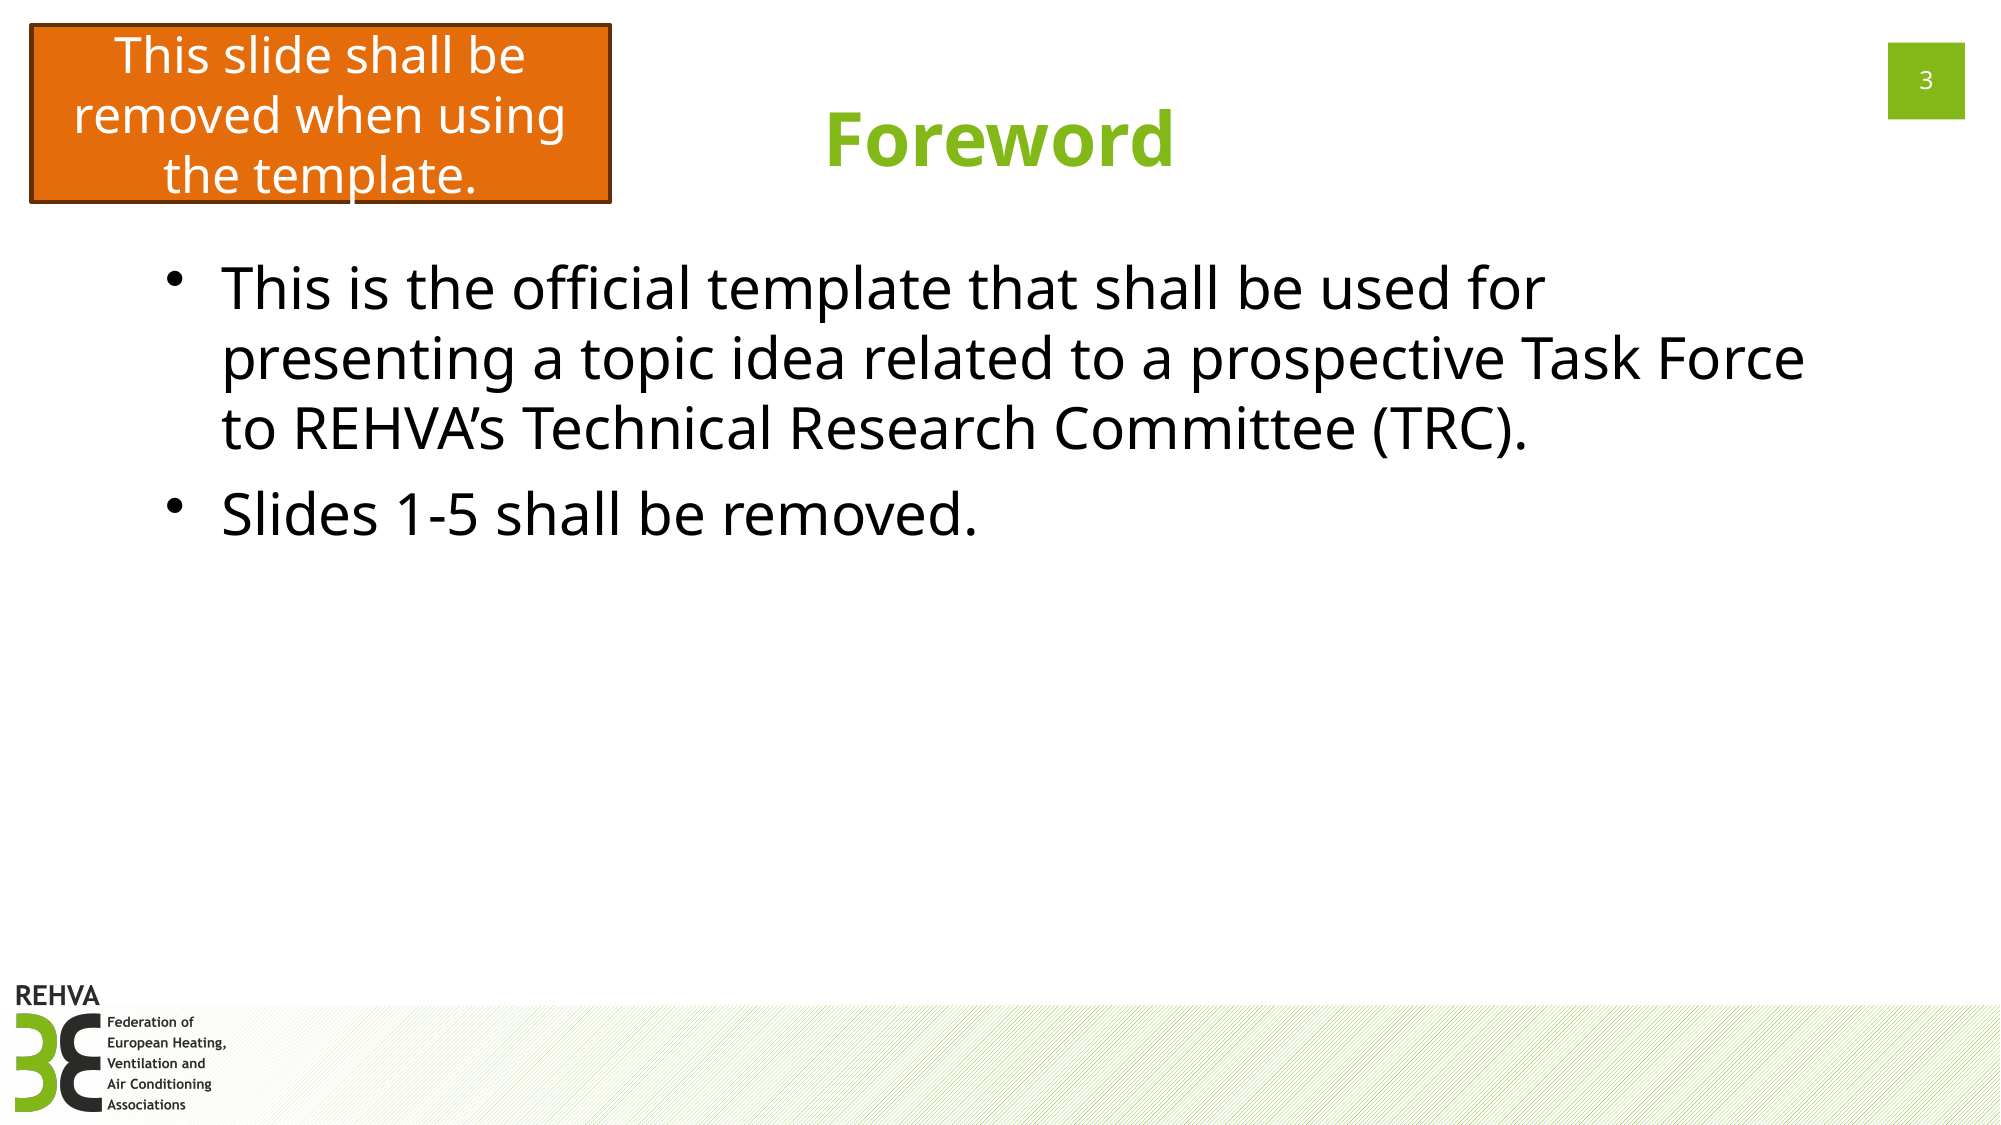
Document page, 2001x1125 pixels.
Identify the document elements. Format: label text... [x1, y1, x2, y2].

list This is the official template that shall be used for presenting a topic idea related to a prospective Task Force to REHVA’s Technical Research Committee (TRC). Slides 1-5 shall be removed. [150, 243, 1850, 982]
picture [15, 985, 227, 1112]
footer [344, 1042, 1850, 1083]
text_box This slide shall be removed when using the template. [29, 23, 612, 204]
title Foreword [150, 42, 1850, 231]
